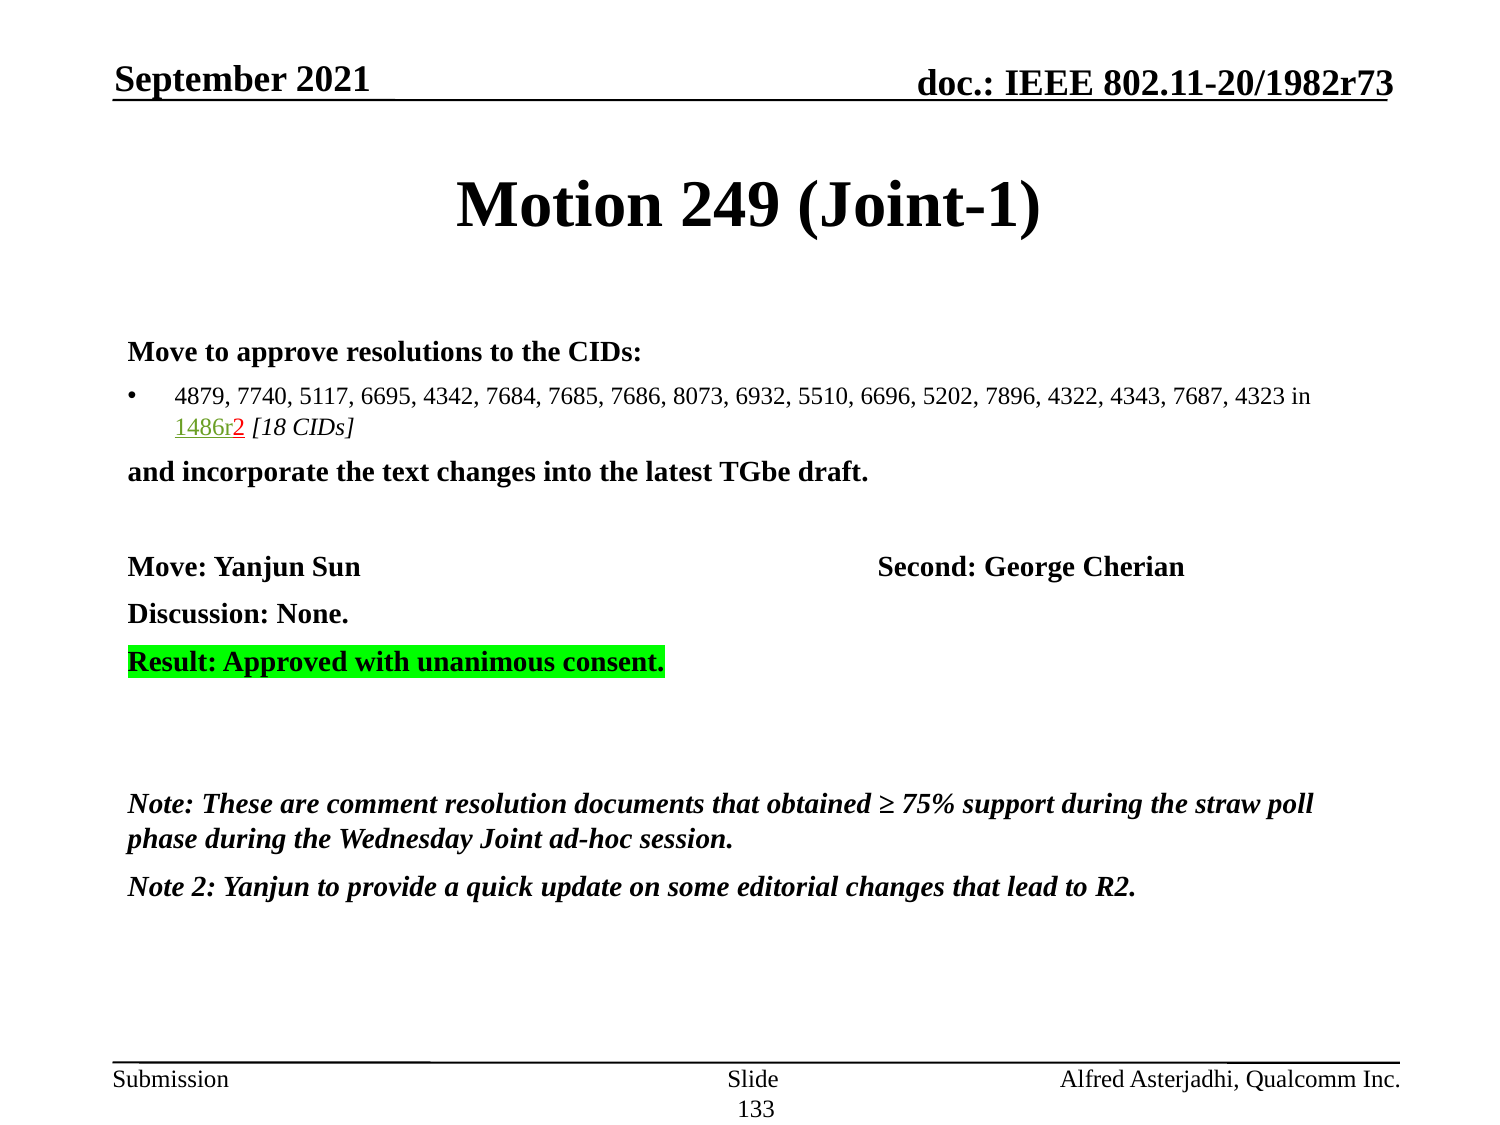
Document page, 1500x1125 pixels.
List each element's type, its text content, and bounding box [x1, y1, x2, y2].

footer Alfred Asterjadhi, Qualcomm Inc. [878, 1061, 1402, 1093]
list Move to approve resolutions to the CIDs: 4879, 7740, 5117, 6695, 4342, 7684, 7685, 7686, 8073, 6932, 5510, 6696, 5202, 7896, 4322, 4343, 7687, 4323 in 1486r2 [18 CIDs] and incorporate the text changes into the latest TGbe draft. Move: Yanjun Sun Second: George Cherian Discussion: None. Result: Approved with unanimous consent. Note: These are comment resolution documents that obtained ≥ 75% support during the straw poll phase during the Wednesday Joint ad-hoc session. Note 2: Yanjun to provide a quick update on some editorial changes that lead to R2. [112, 324, 1388, 1063]
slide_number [114, 54, 423, 100]
title Motion 249 (Joint-1) [112, 112, 1388, 288]
slide_number Slide 133 [712, 1061, 800, 1123]
